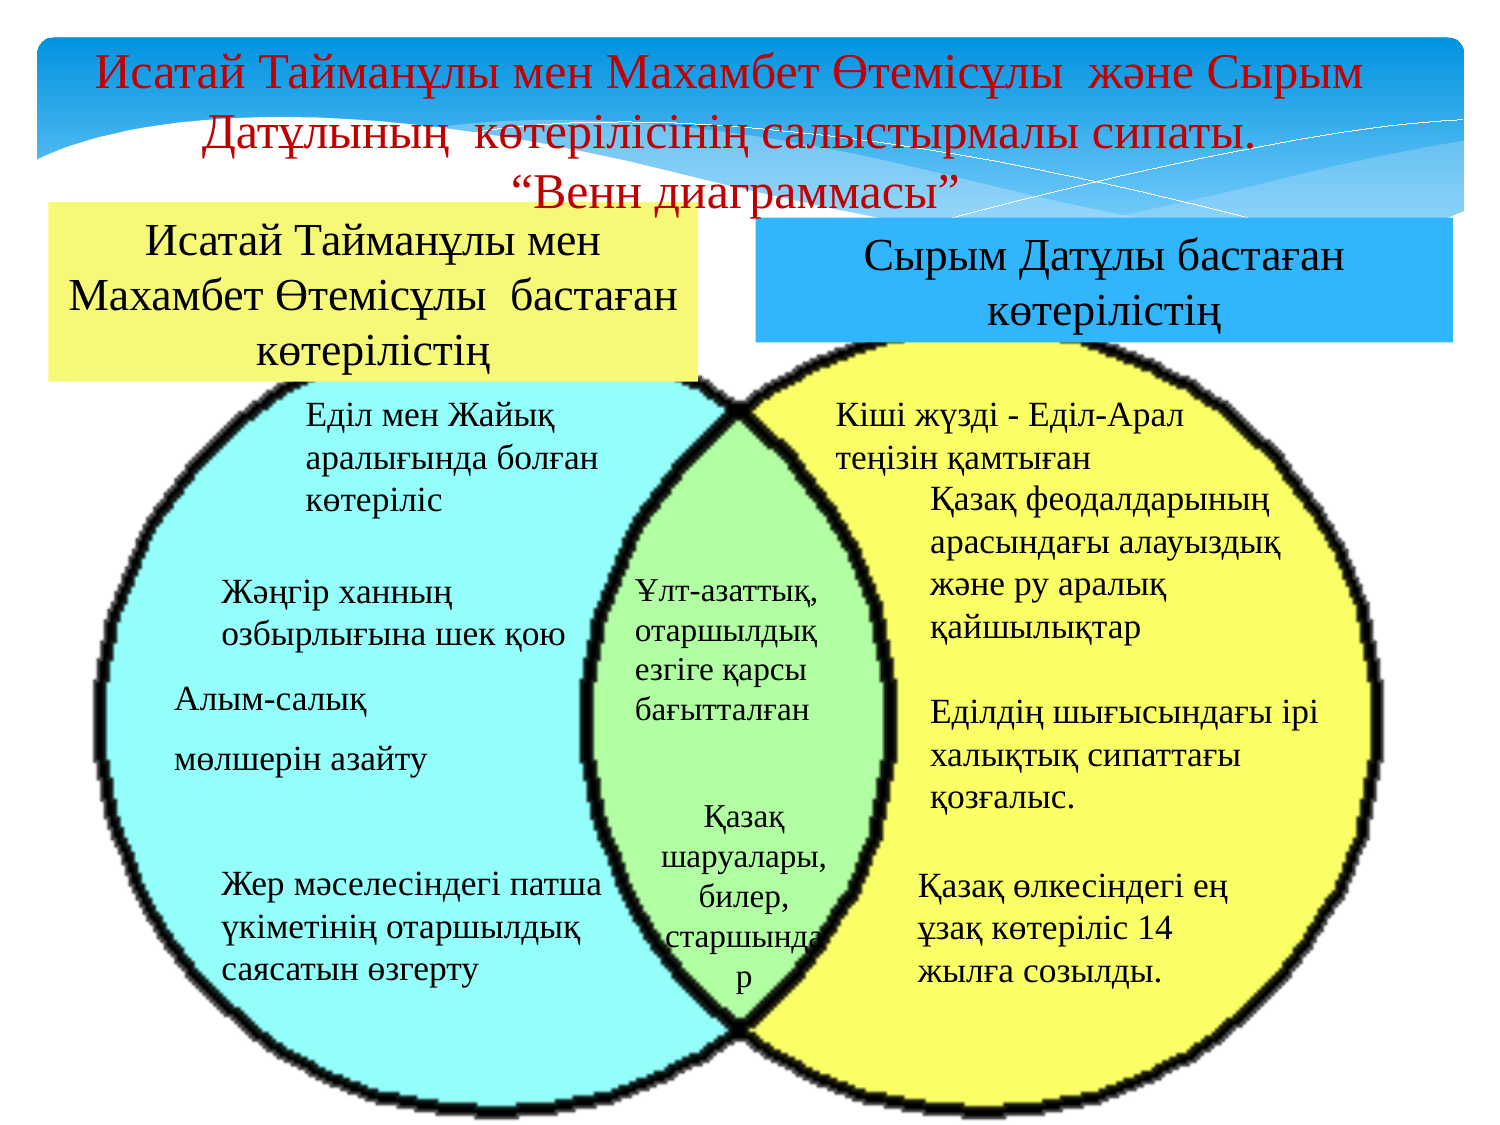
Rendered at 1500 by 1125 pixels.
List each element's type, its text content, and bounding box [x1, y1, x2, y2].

text_box Исатай Тайманұлы мен Махамбет Өтемісұлы бастаған көтерілістің [48, 226, 699, 382]
text_box Исатай Тайманұлы мен Махамбет Өтемісұлы және Сырым Датұлының көтерілісінің салыстырмалы сипаты. “Венн диаграммасы” [5, 30, 1453, 226]
text_box Сырым Датұлы бастаған көтерілістің [755, 226, 1453, 343]
picture [76, 295, 1400, 1125]
